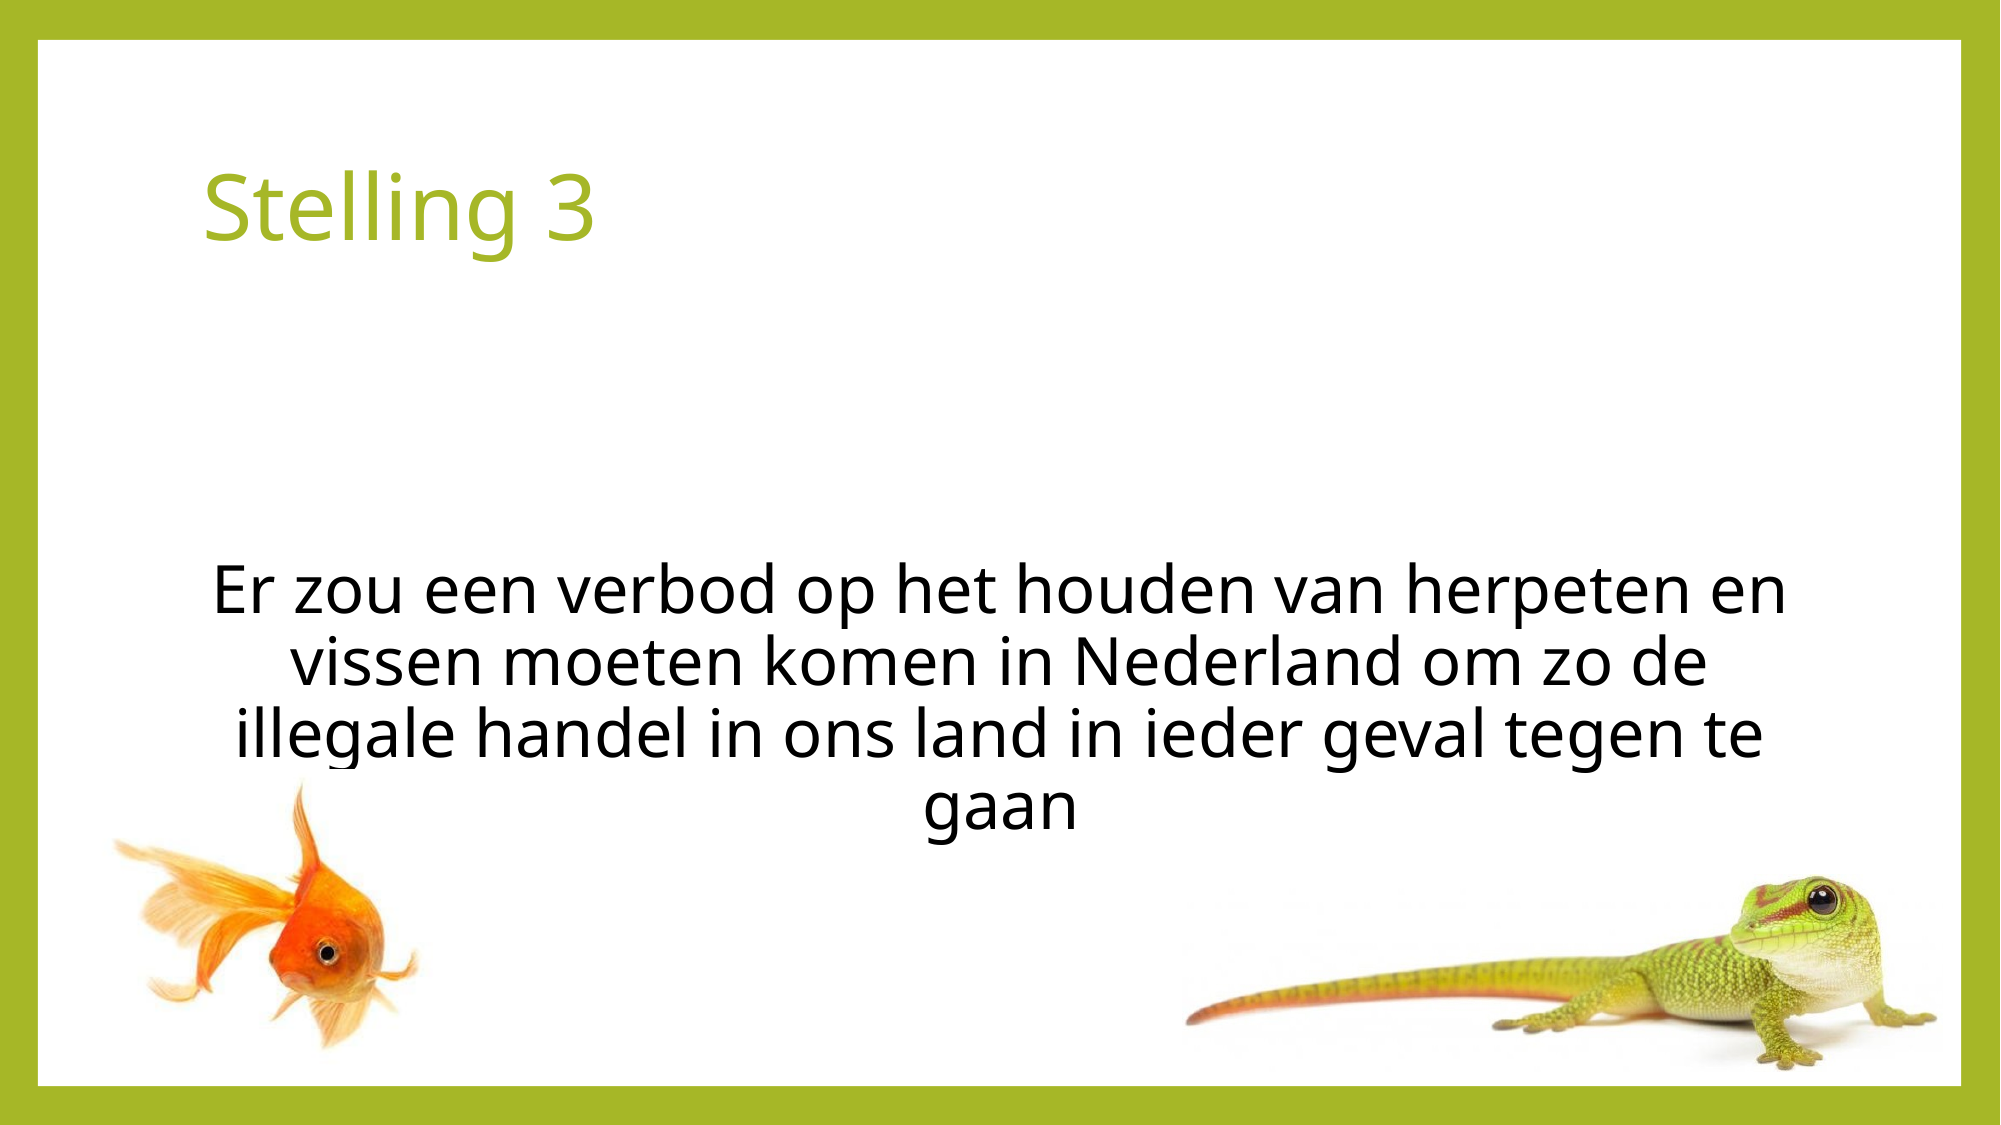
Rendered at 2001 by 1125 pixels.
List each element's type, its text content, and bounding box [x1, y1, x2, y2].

picture [1182, 874, 1944, 1073]
title Stelling 3 [187, 99, 1808, 323]
list Er zou een verbod op het houden van herpeten en vissen moeten komen in Nederland om zo de illegale handel in ons land in ieder geval tegen te gaan [187, 337, 1808, 1000]
picture [51, 769, 550, 1082]
